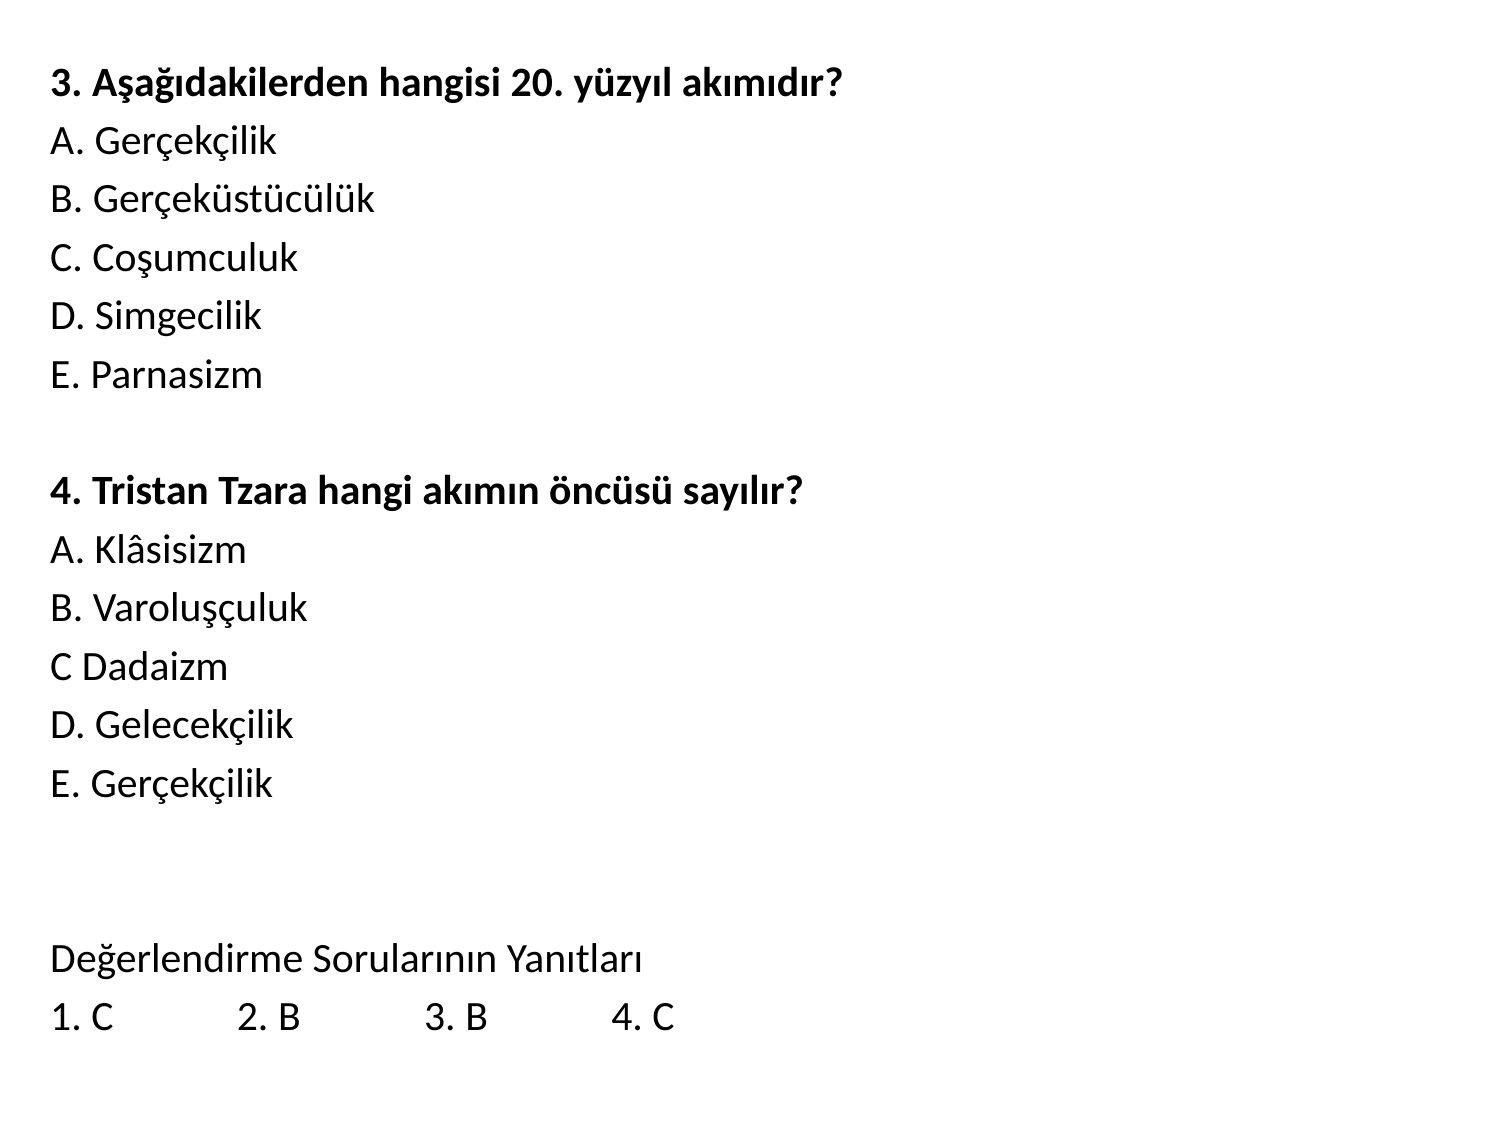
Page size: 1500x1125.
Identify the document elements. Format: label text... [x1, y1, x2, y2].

list 3. Aşağıdakilerden hangisi 20. yüzyıl akımıdır? A. Gerçekçilik B. Gerçeküstücülük C. Coşumculuk D. Simgecilik E. Parnasizm 4. Tristan Tzara hangi akımın öncüsü sayılır? A. Klâsisizm B. Varoluşçuluk C Dadaizm D. Gelecekçilik E. Gerçekçilik Değerlendirme Sorularının Yanıtları 1. C 2. B 3. B 4. C [35, 46, 1465, 1079]
